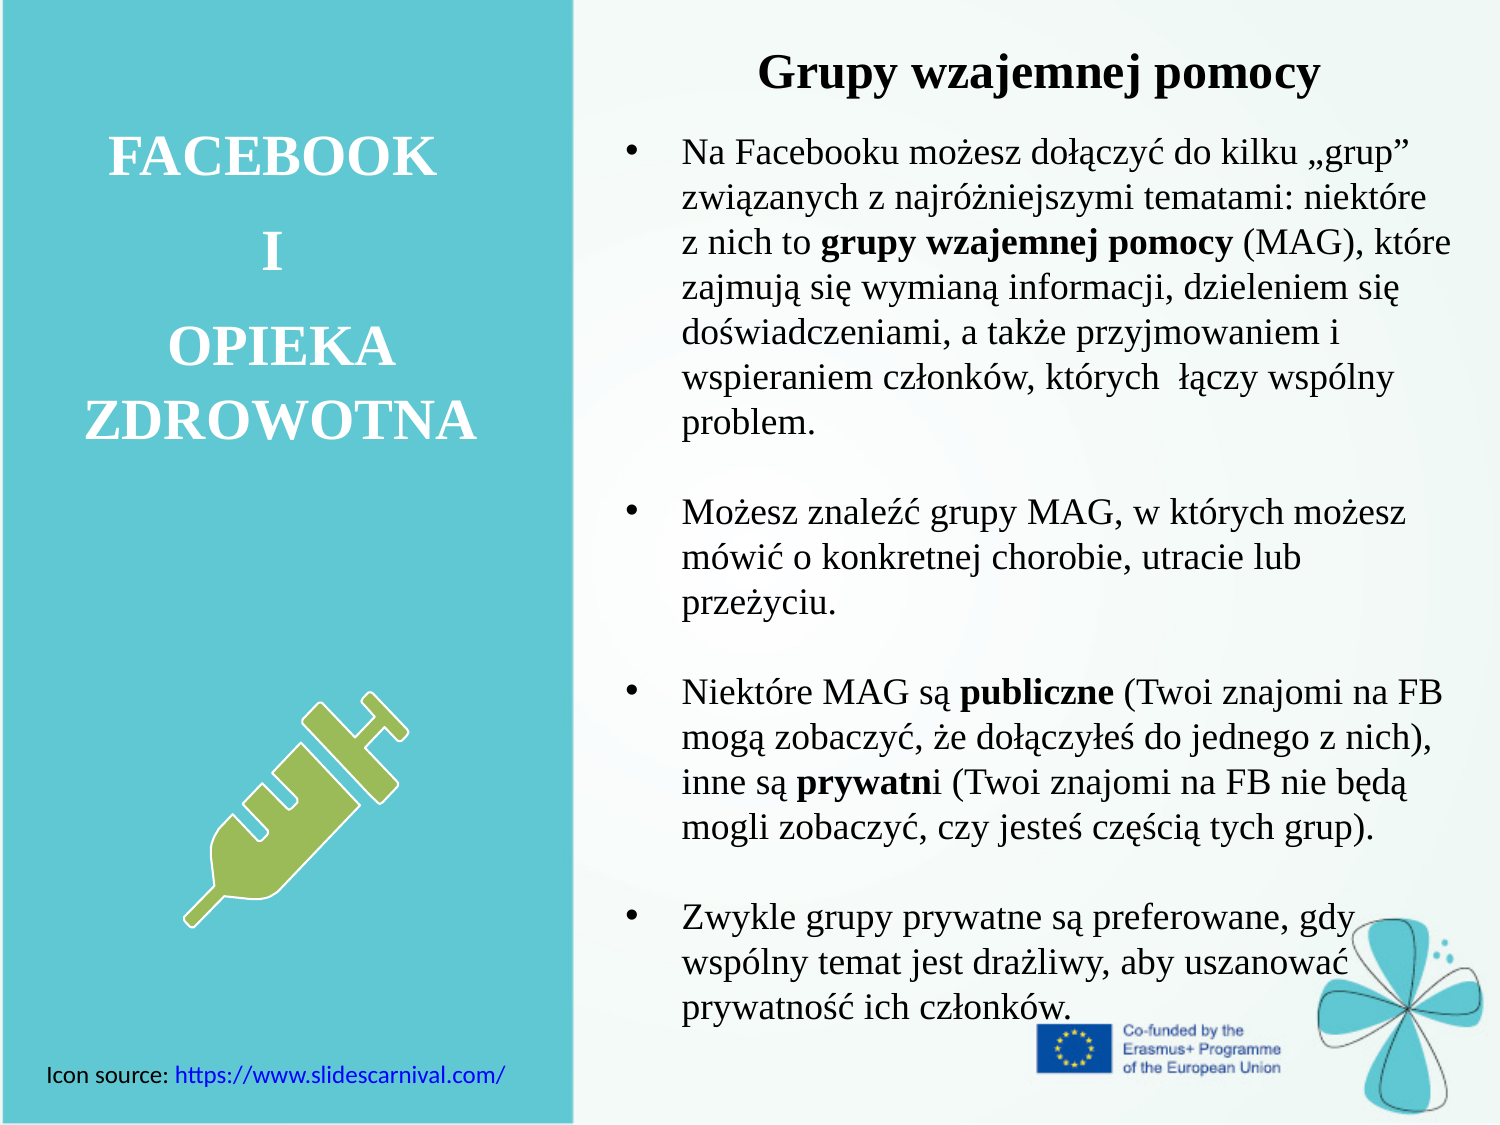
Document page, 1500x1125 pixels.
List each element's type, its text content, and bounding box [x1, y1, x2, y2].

text_box Na Facebooku możesz dołączyć do kilku „grup” związanych z najróżniejszymi tematami: niektóre z nich to grupy wzajemnej pomocy (MAG), które zajmują się wymianą informacji, dzieleniem się doświadczeniami, a także przyjmowaniem i wspieraniem członków, których łączy wspólny problem. Możesz znaleźć grupy MAG, w których możesz mówić o konkretnej chorobie, utracie lub przeżyciu. Niektóre MAG są publiczne (Twoi znajomi na FB mogą zobaczyć, że dołączyłeś do jednego z nich), inne są prywatni (Twoi znajomi na FB nie będą mogli zobaczyć, czy jesteś częścią tych grup). Zwykle grupy prywatne są preferowane, gdy wspólny temat jest drażliwy, aby uszanować prywatność ich członków. [610, 119, 1469, 1035]
text_box Icon source: https://www.slidescarnival.com/ [31, 1051, 552, 1096]
text_box [302, 692, 409, 804]
text_box [184, 742, 361, 928]
picture [0, 0, 1500, 1125]
table_header Facebook i opieka zdrowotna [0, 114, 561, 452]
text_box Grupy wzajemnej pomocy [631, 30, 1447, 119]
